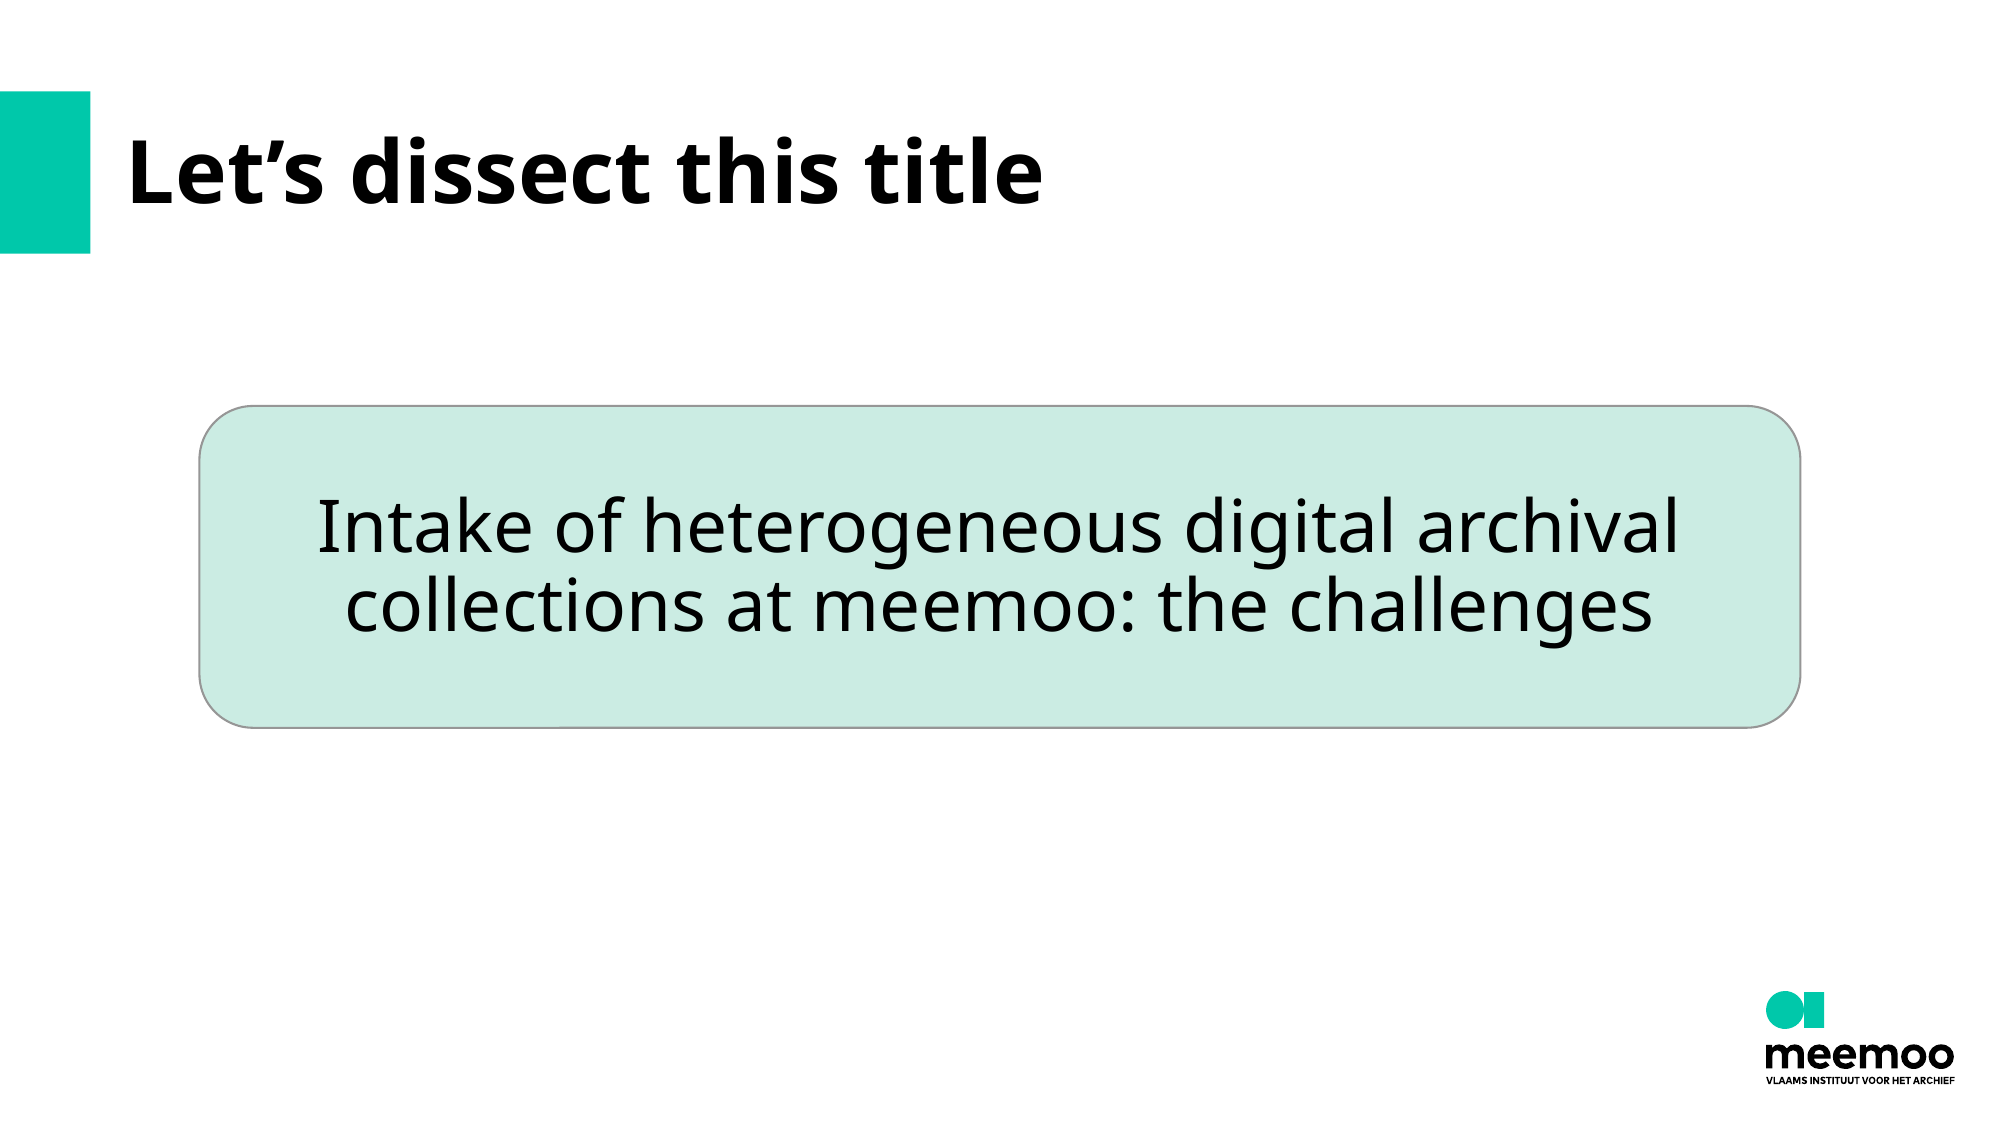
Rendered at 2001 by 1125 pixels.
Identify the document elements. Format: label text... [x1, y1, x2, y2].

title Let’s dissect this title [125, 77, 1955, 272]
text_box Intake of heterogeneous digital archival collections at meemoo: the challenges [198, 404, 1802, 729]
